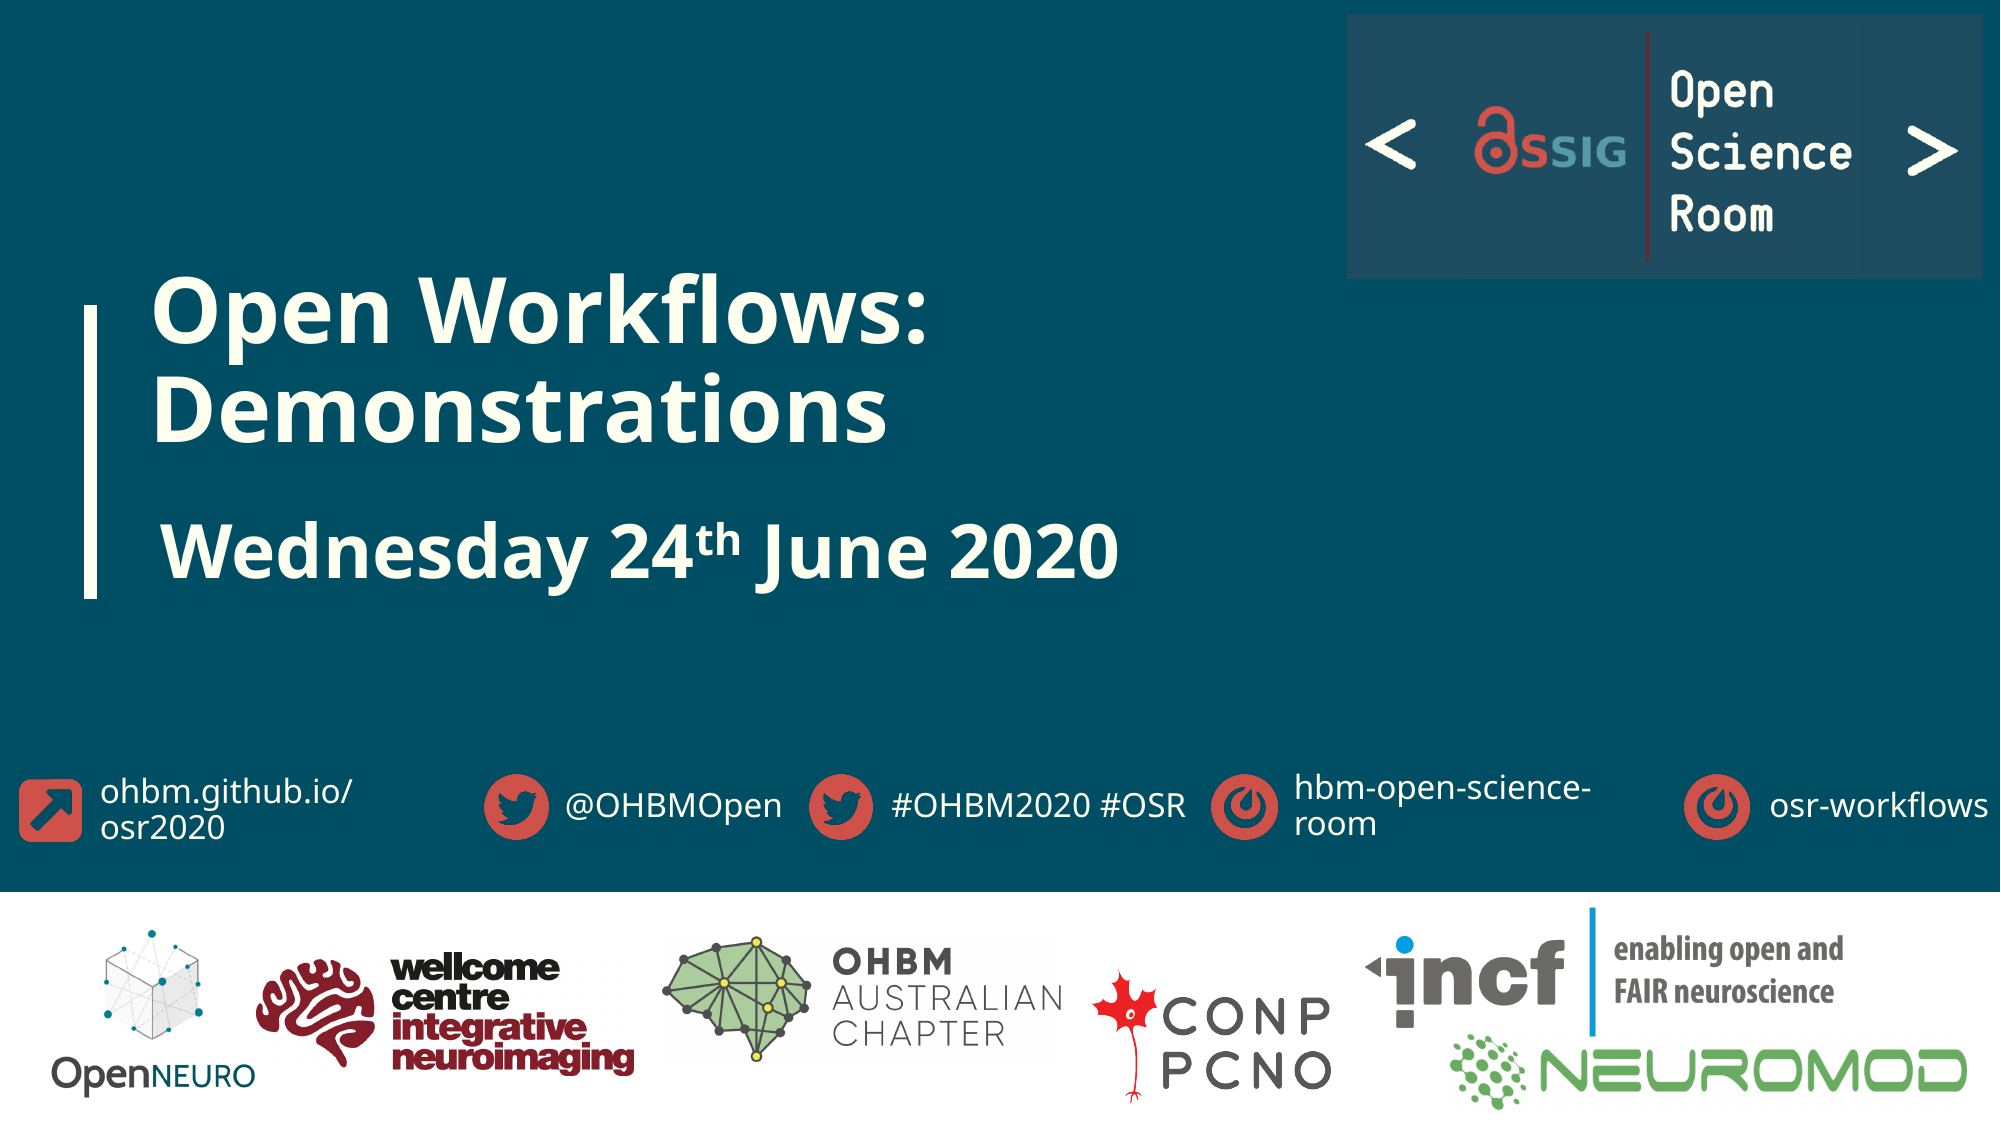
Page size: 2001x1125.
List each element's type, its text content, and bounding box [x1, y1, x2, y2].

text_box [1211, 774, 1680, 840]
title Open Workflows: Demonstrations [134, 294, 1652, 470]
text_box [1684, 774, 2000, 840]
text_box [808, 770, 1208, 844]
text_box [33, 863, 1967, 1110]
picture [1348, 15, 1982, 278]
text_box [484, 771, 800, 843]
text_box Wednesday 24th June 2020 [145, 427, 1495, 603]
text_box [19, 775, 490, 846]
text_box [0, 0, 2000, 893]
